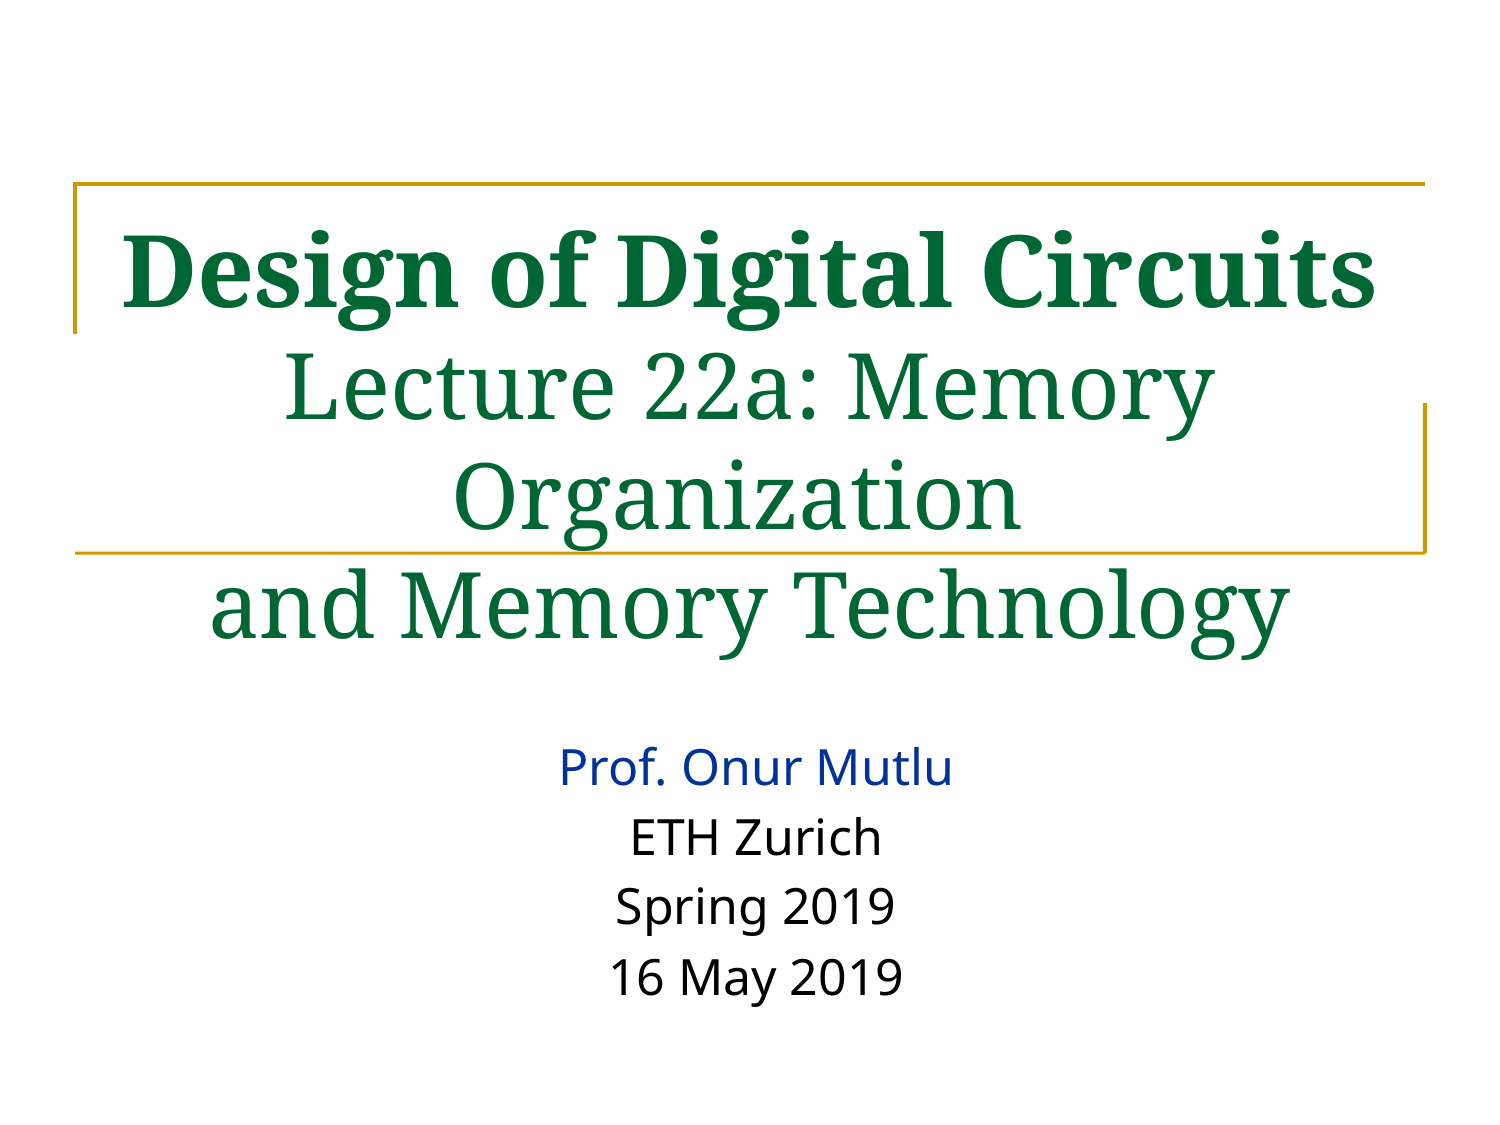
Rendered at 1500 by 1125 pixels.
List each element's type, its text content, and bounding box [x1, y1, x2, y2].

title Design of Digital Circuits Lecture 22a: Memory Organization and Memory Technology [0, 200, 1500, 483]
subtitle Prof. Onur Mutlu ETH Zurich Spring 2019 16 May 2019 [112, 587, 1400, 1064]
